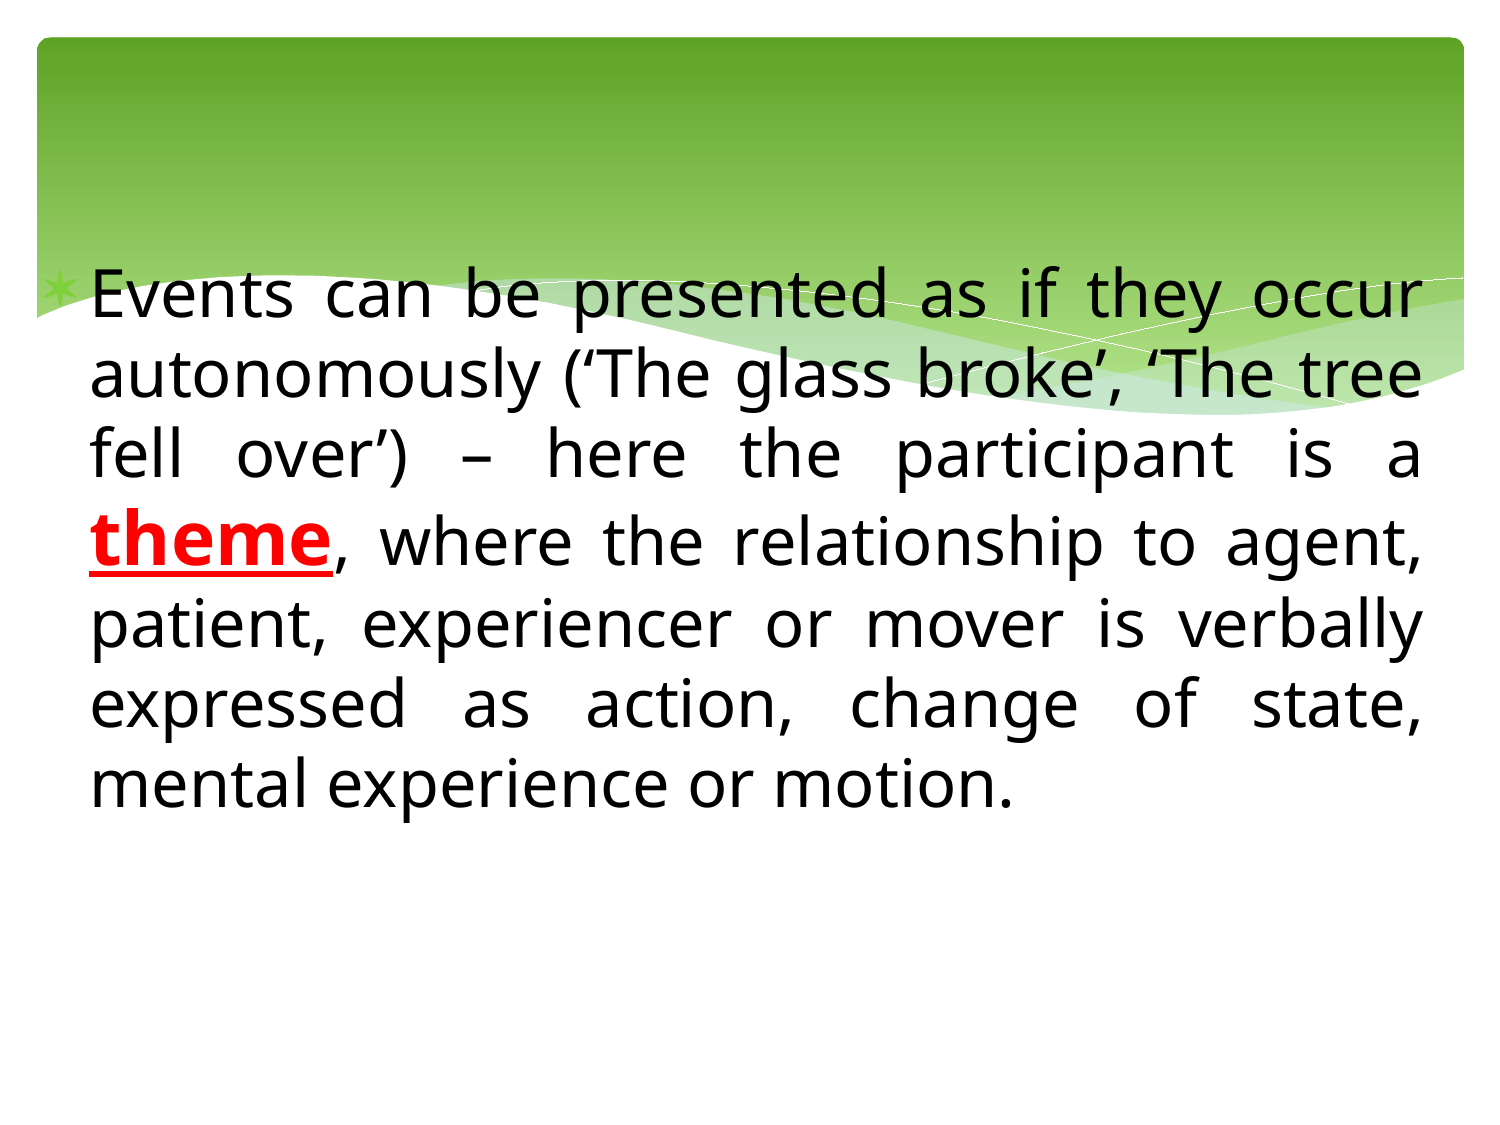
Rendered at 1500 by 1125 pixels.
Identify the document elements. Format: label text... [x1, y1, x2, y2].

list Events can be presented as if they occur autonomously (‘The glass broke’, ‘The tree fell over’) – here the participant is a theme, where the relationship to agent, patient, experiencer or mover is verbally expressed as action, change of state, mental experience or motion. [29, 243, 1441, 810]
